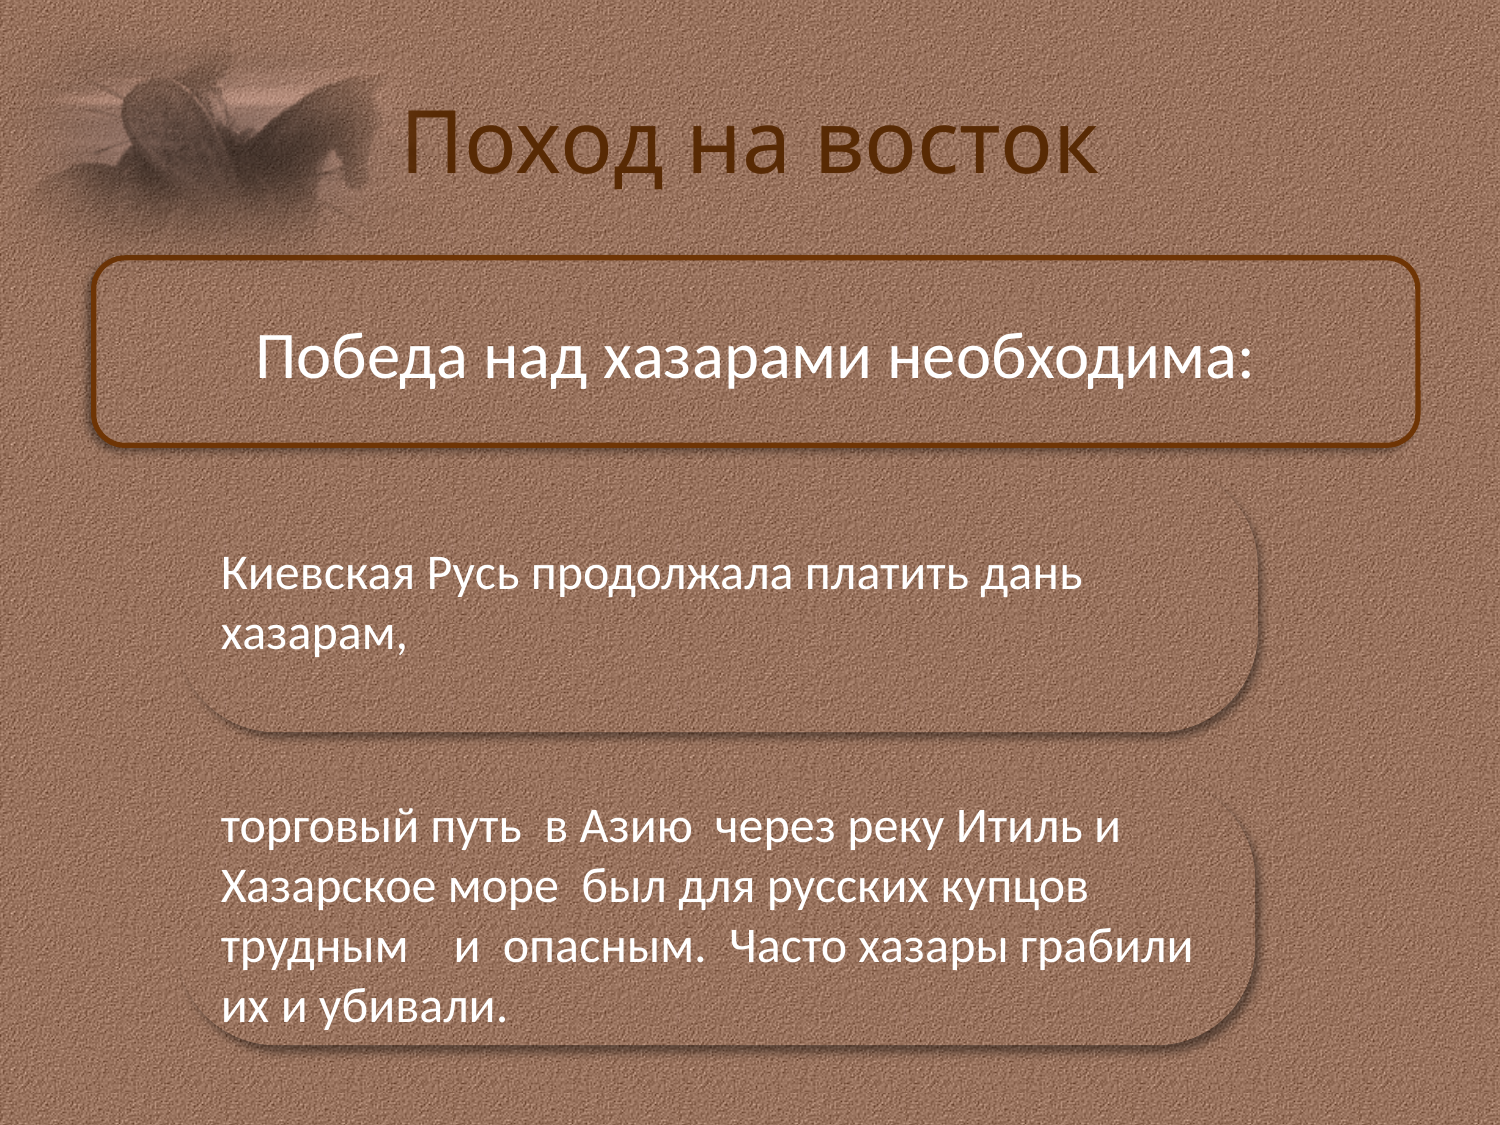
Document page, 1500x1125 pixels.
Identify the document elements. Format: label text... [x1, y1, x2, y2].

title Поход на восток [465, 45, 1425, 233]
text_box Победа над хазарами необходима: [91, 255, 1421, 448]
picture [0, 0, 1500, 1125]
text_box торговый путь в Азию через реку Итиль и Хазарское море был для русских купцов трудным и опасным. Часто хазары грабили их и убивали. [175, 777, 1258, 1048]
text_box Киевская Русь продолжала платить дань хазарам, [175, 464, 1260, 735]
footer www.sliderpoint.org [512, 1042, 988, 1103]
